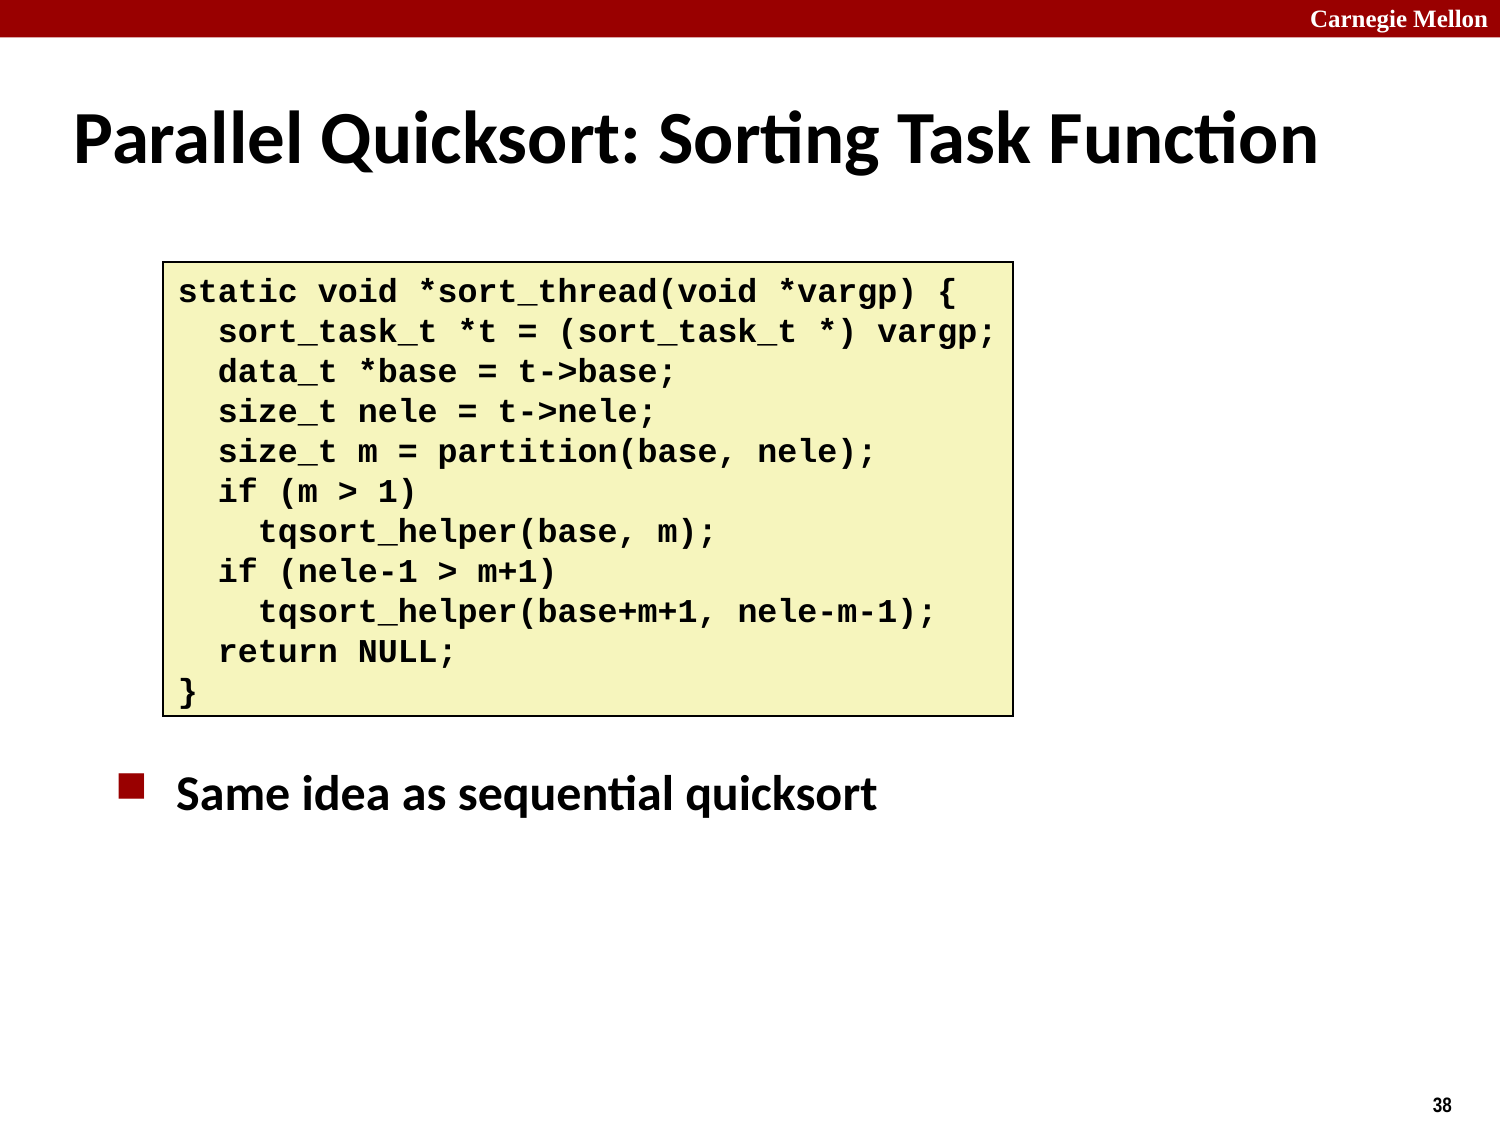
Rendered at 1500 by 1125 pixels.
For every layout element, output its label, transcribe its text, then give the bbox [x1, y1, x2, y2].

list Same idea as sequential quicksort [104, 752, 1401, 926]
text_box static void *sort_thread(void *vargp) { sort_task_t *t = (sort_task_t *) vargp; data_t *base = t->base; size_t nele = t->nele; size_t m = partition(base, nele); if (m > 1) tqsort_helper(base, m); if (nele-1 > m+1) tqsort_helper(base+m+1, nele-m-1); return NULL; } [163, 262, 1013, 717]
title Parallel Quicksort: Sorting Task Function [58, 71, 1451, 197]
